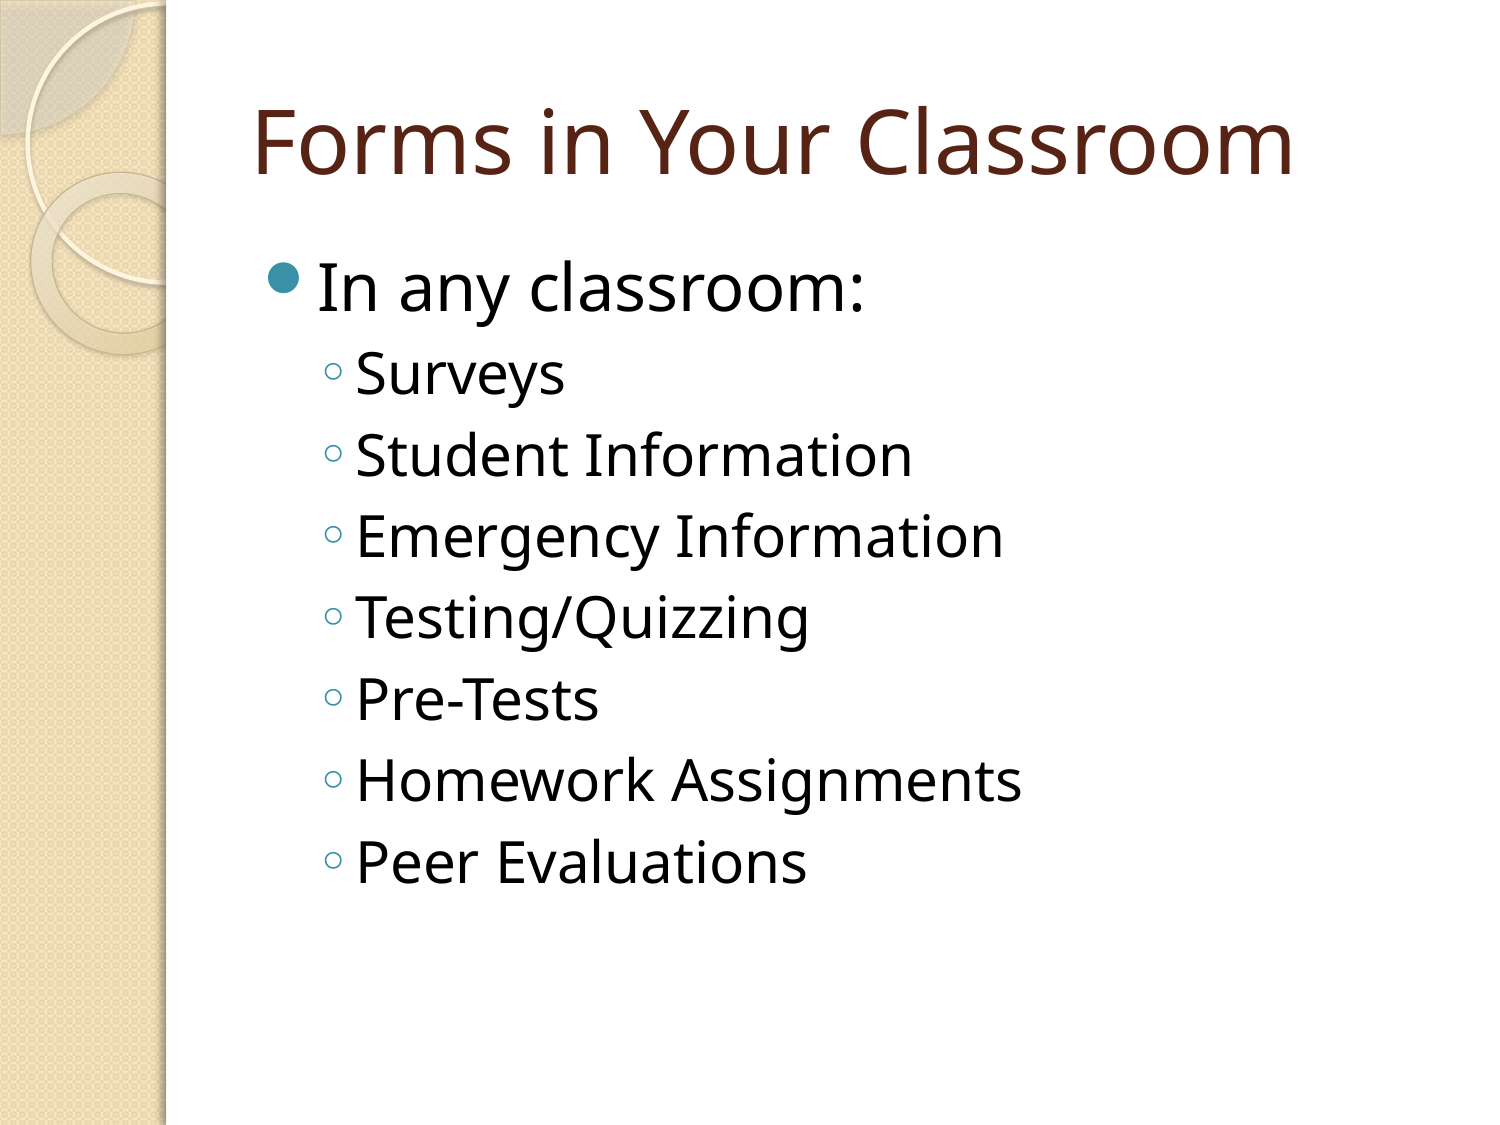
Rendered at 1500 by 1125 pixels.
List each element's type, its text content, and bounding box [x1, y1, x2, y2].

title Forms in Your Classroom [235, 45, 1466, 233]
list In any classroom: Surveys Student Information Emergency Information Testing/Quizzing Pre-Tests Homework Assignments Peer Evaluations [235, 237, 1466, 1025]
